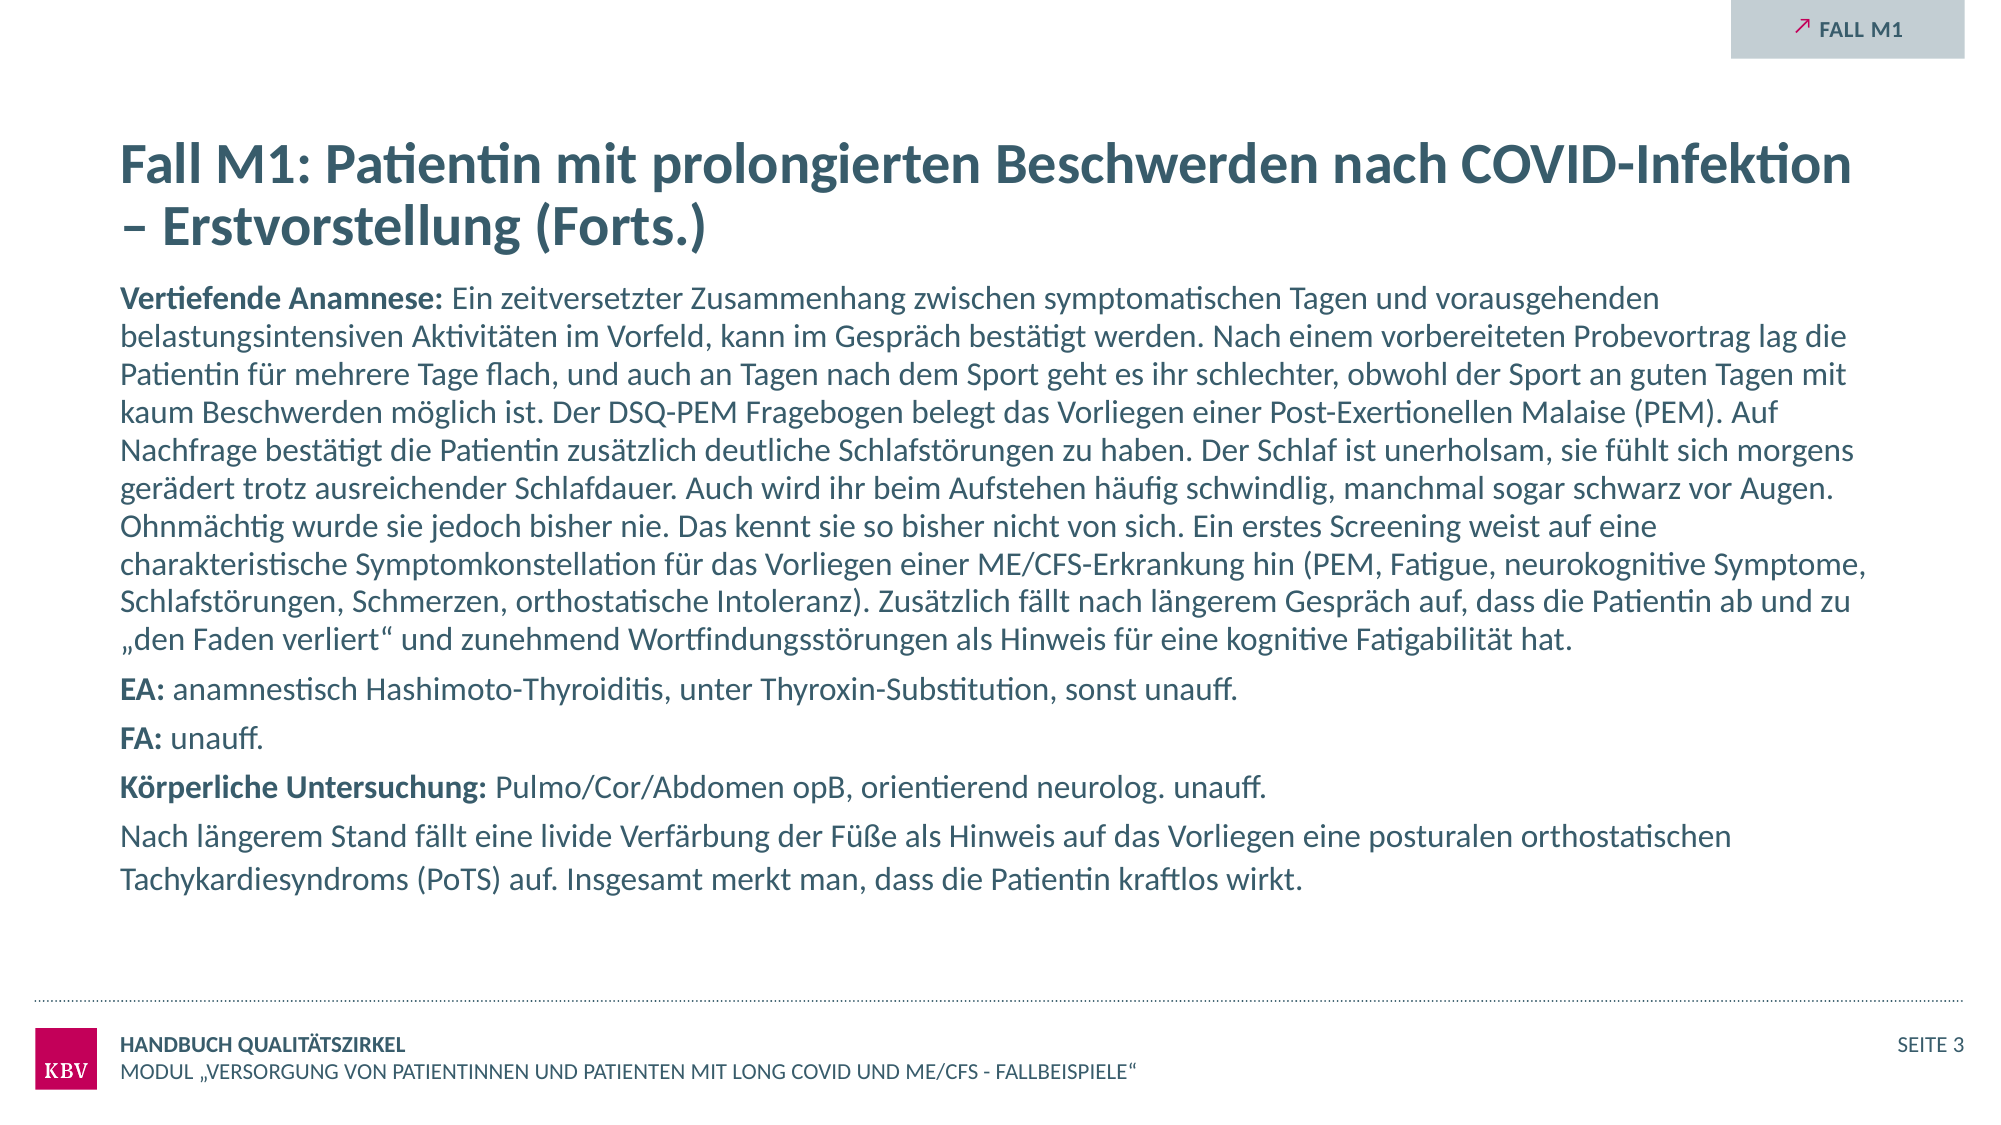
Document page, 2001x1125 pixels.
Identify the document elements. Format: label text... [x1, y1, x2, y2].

title Fall M1: Patientin mit prolongierten Beschwerden nach COVID-Infektion – Erstvorstellung (Forts.) [120, 133, 1880, 205]
footer Handbuch Qualitätszirkel [120, 1030, 1668, 1057]
slide_number Modul „Versorgung von Patientinnen und Patienten mit Long COVID und ME/CFS - Fallbeispiele“ [120, 1057, 1668, 1084]
slide_number Seite 3 [1787, 1030, 1965, 1057]
list Vertiefende Anamnese: Ein zeitversetzter Zusammenhang zwischen symptomatischen Tagen und vorausgehenden belastungsintensiven Aktivitäten im Vorfeld, kann im Gespräch bestätigt werden. Nach einem vorbereiteten Probevortrag lag die Patientin für mehrere Tage flach, und auch an Tagen nach dem Sport geht es ihr schlechter, obwohl der Sport an guten Tagen mit kaum Beschwerden möglich ist. Der DSQ-PEM Fragebogen belegt das Vorliegen einer Post-Exertionellen Malaise (PEM). Auf Nachfrage bestätigt die Patientin zusätzlich deutliche Schlafstörungen zu haben. Der Schlaf ist unerholsam, sie fühlt sich morgens gerädert trotz ausreichender Schlafdauer. Auch wird ihr beim Aufstehen häufig schwindlig, manchmal sogar schwarz vor Augen. Ohnmächtig wurde sie jedoch bisher nie. Das kennt sie so bisher nicht von sich. Ein erstes Screening weist auf eine charakteristische Symptomkonstellation für das Vorliegen einer ME/CFS-Erkrankung hin (PEM, Fatigue, neurokognitive Symptome, Schlafstörungen, Schmerzen, orthostatische Intoleranz). Zusätzlich fällt nach längerem Gespräch auf, dass die Patientin ab und zu „den Faden verliert“ und zunehmend Wortfindungsstörungen als Hinweis für eine kognitive Fatigabilität hat. EA: anamnestisch Hashimoto-Thyroiditis, unter Thyroxin-Substitution, sonst unauff. FA: unauff. Körperliche Untersuchung: Pulmo/Cor/Abdomen opB, orientierend neurolog. unauff. Nach längerem Stand fällt eine livide Verfärbung der Füße als Hinweis auf das Vorliegen eine posturalen orthostatischen Tachykardiesyndroms (PoTS) auf. Insgesamt merkt man, dass die Patientin kraftlos wirkt. [120, 279, 1880, 921]
list Fall M1 [1731, 0, 1965, 59]
